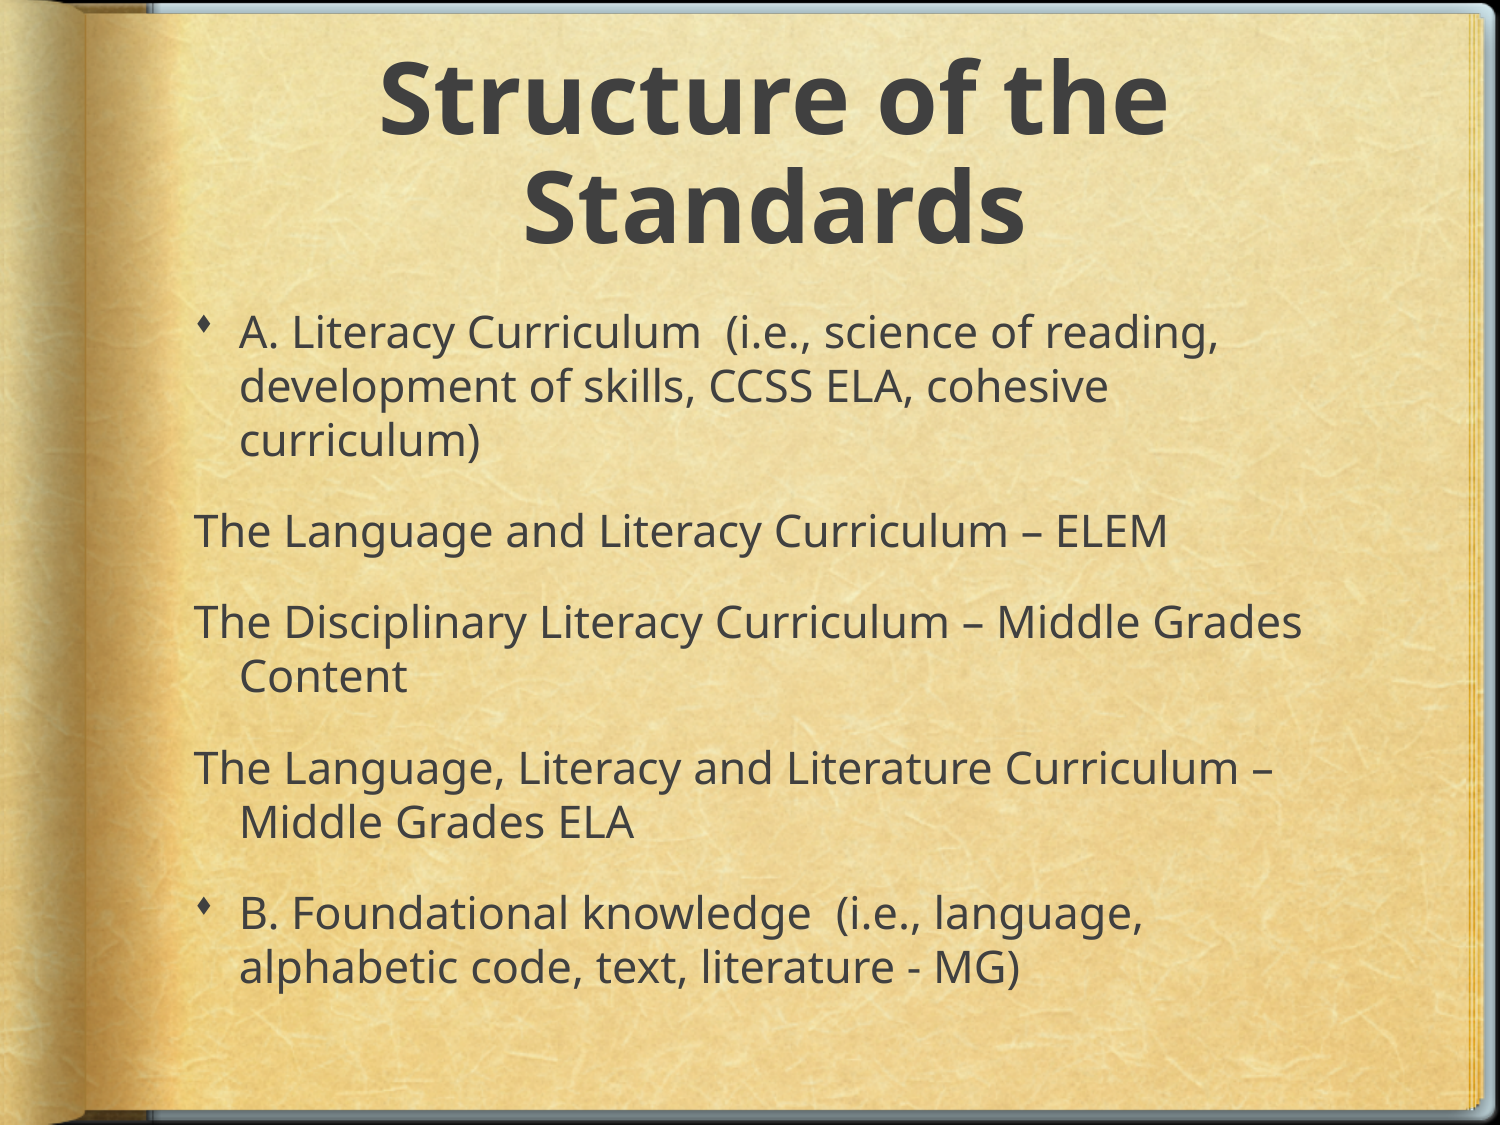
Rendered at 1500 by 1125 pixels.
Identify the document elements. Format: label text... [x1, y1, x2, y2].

title Structure of the Standards [178, 45, 1372, 265]
list A. Literacy Curriculum (i.e., science of reading, development of skills, CCSS ELA, cohesive curriculum) The Language and Literacy Curriculum – ELEM The Disciplinary Literacy Curriculum – Middle Grades Content The Language, Literacy and Literature Curriculum – Middle Grades ELA B. Foundational knowledge (i.e., language, alphabetic code, text, literature - MG) [178, 295, 1372, 1005]
picture [0, 0, 1500, 1125]
